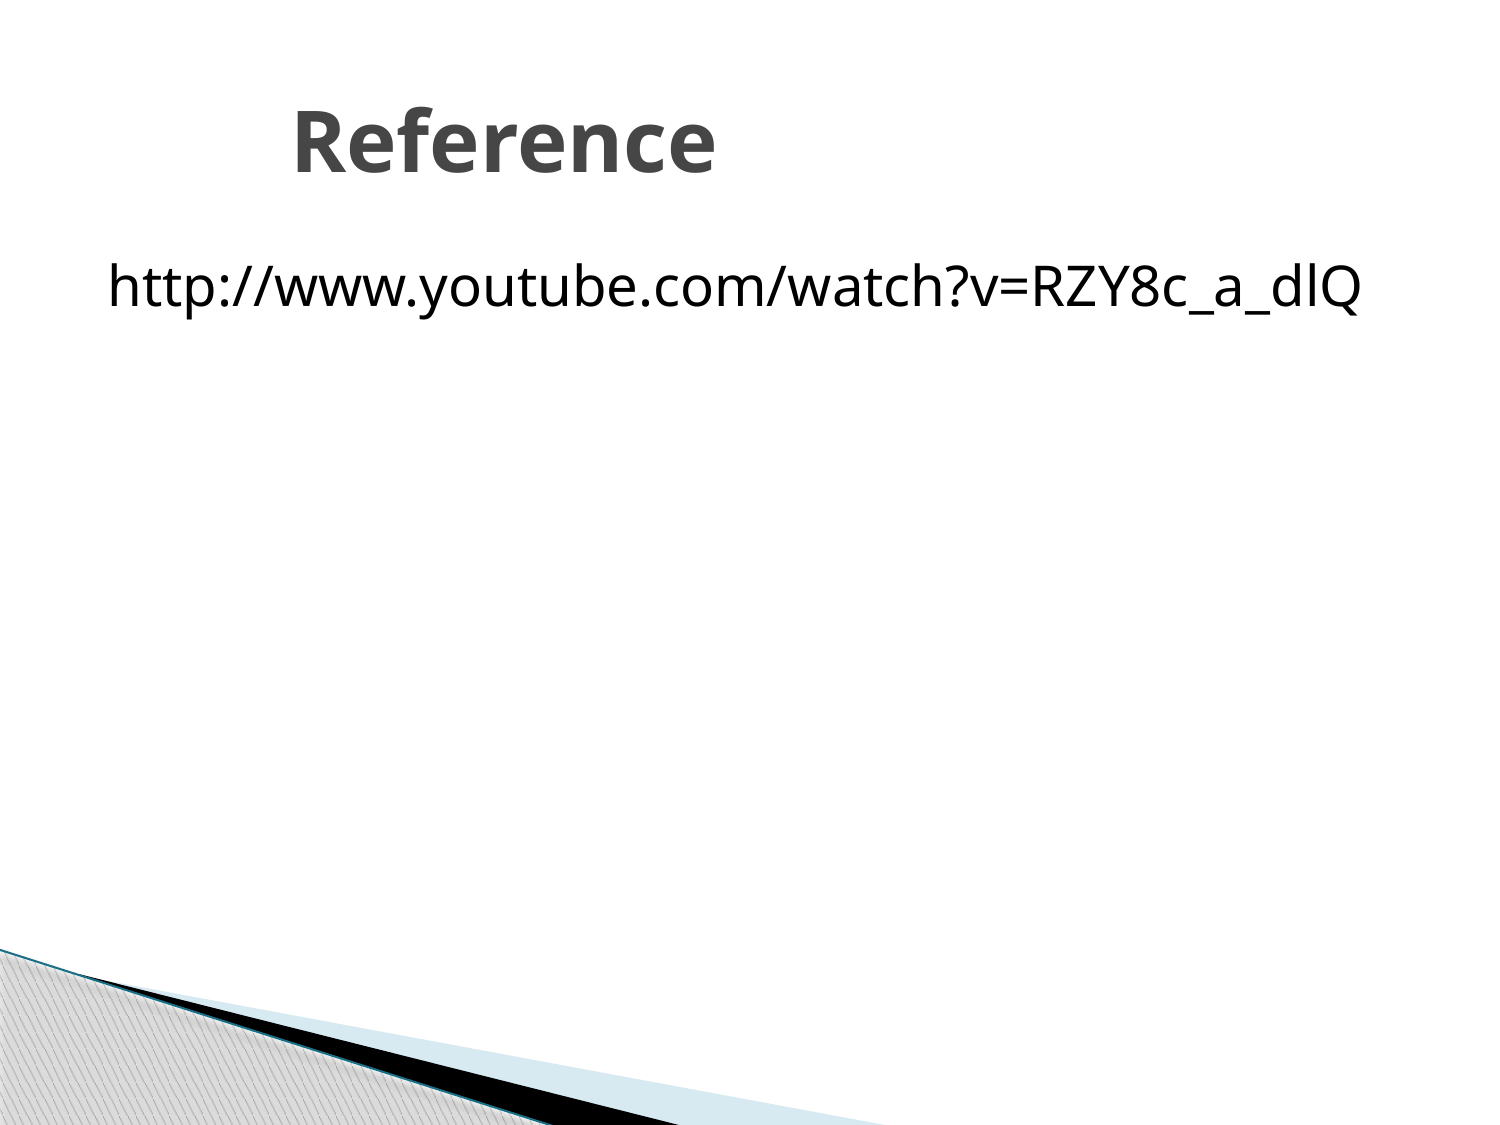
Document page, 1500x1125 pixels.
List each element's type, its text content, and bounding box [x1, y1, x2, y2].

list http://www.youtube.com/watch?v=RZY8c_a_dlQ [75, 243, 1425, 986]
title Reference [75, 45, 1425, 233]
